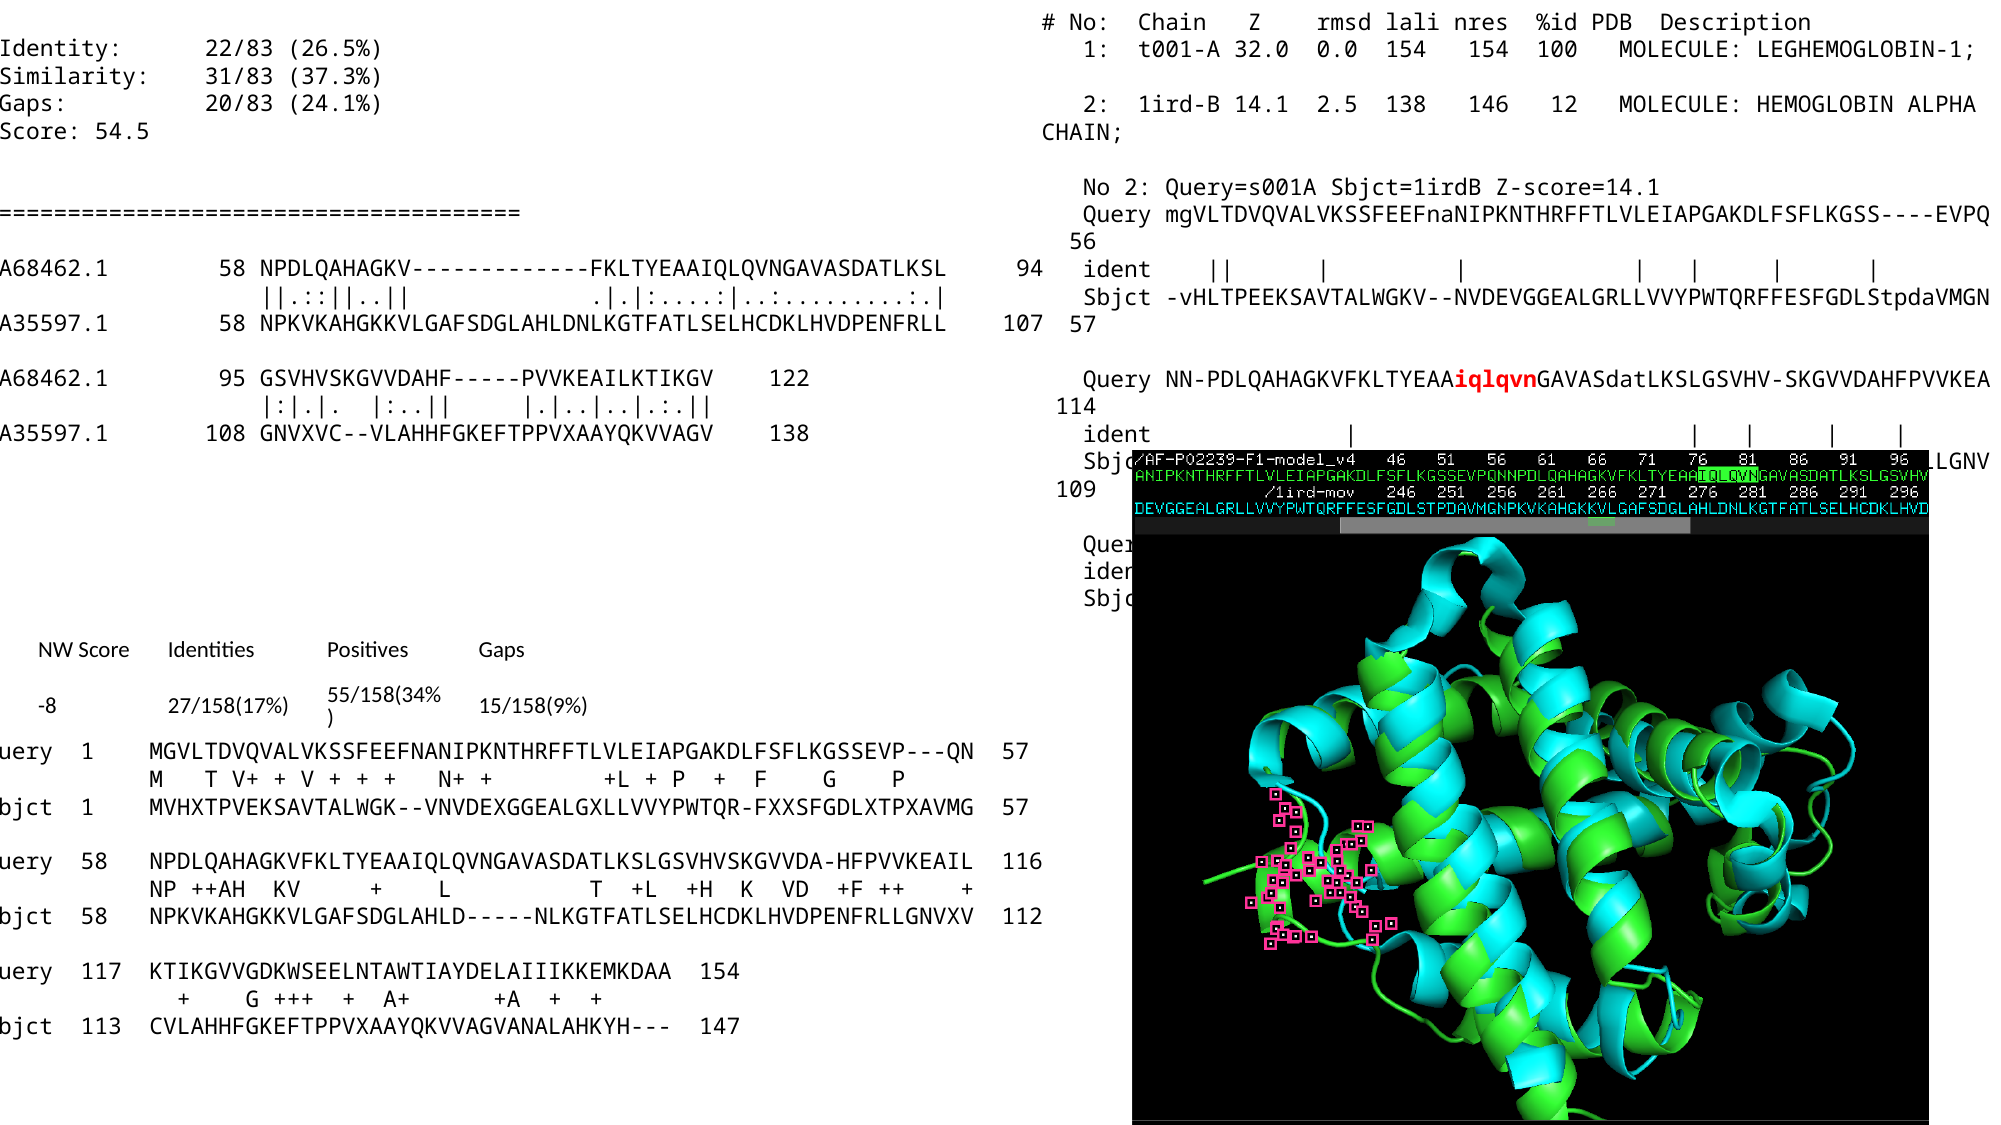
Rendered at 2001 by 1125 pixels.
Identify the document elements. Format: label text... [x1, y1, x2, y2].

table_cell 15/158(9%) [463, 673, 712, 743]
table_header Identities [153, 631, 312, 673]
text_box # No: Chain Z rmsd lali nres %id PDB Description 1: t001-A 32.0 0.0 154 154 100 MOLECULE: LEGHEMOGLOBIN-1; 2: 1ird-B 14.1 2.5 138 146 12 MOLECULE: HEMOGLOBIN ALPHA CHAIN; No 2: Query=s001A Sbjct=1irdB Z-score=14.1 Query mgVLTDVQVALVKSSFEEFnaNIPKNTHRFFTLVLEIAPGAKDLFSFLKGSS----EVPQ 56 ident || | | | | | | Sbjct -vHLTPEEKSAVTALWGKV--NVDEVGGEALGRLLVVYPWTQRFFESFGDLStpdaVMGN 57 Query NN-PDLQAHAGKVFKLTYEAAiqlqvnGAVASdatLKSLGSVHV-SKGVVDAHFPVVKEA 114 ident | | | | | Sbjct PKvKAHGKKVLGAFSDGLAHL------DNLKG--tFATLSELHCdKLHVDPENFRLLGNV 109 Query ILKTIKEVVGDKWSEELNTAWTIAYDELAIIIKKEMKdaa 154 ident | | | Sbjct LVCVLAHHFGKEFTPPVQAAYQKVVAGVANALAHKYH--- 146 [1026, 0, 2000, 647]
table_header Gaps [463, 631, 712, 673]
table_cell 27/158(17%) [153, 673, 312, 743]
table_header Positives [312, 631, 463, 673]
table_cell 55/158(34%) [312, 673, 463, 743]
text_box # Identity: 22/83 (26.5%) # Similarity: 31/83 (37.3%) # Gaps: 20/83 (24.1%) # Score: 54.5 # # #======================================= CAA68462.1 58 NPDLQAHAGKV-------------FKLTYEAAIQLQVNGAVASDATLKSL 94 ||.::||..|| .|.|:....:|..:.........:.| AAA35597.1 58 NPKVKAHGKKVLGAFSDGLAHLDNLKGTFATLSELHCDKLHVDPENFRLL 107 CAA68462.1 95 GSVHVSKGVVDAHF-----PVVKEAILKTIKGV 122 |:|.|. |:..|| |.|..|..|.:.|| AAA35597.1 108 GNVXVC--VLAHHFGKEFTPPVXAAYQKVVAGV 138 [0, 26, 1059, 454]
text_box Query 1 MGVLTDVQVALVKSSFEEFNANIPKNTHRFFTLVLEIAPGAKDLFSFLKGSSEVP---QN 57 M T V+ + V + + + N+ + +L + P + F G P Sbjct 1 MVHXTPVEKSAVTALWGK--VNVDEXGGEALGXLLVVYPWTQR-FXXSFGDLXTPXAVMG 57 Query 58 NPDLQAHAGKVFKLTYEAAIQLQVNGAVASDATLKSLGSVHVSKGVVDA-HFPVVKEAIL 116 NP ++AH KV + L T +L +H K VD +F ++ + Sbjct 58 NPKVKAHGKKVLGAFSDGLAHLD-----NLKGTFATLSELHCDKLHVDPENFRLLGNVXV 112 Query 117 KTIKGVVGDKWSEELNTAWTIAYDELAIIIKKEMKDAA 154 + G +++ + A+ +A + + Sbjct 113 CVLAHHFGKEFTPPVXAAYQKVVAGVANALAHKYH--- 147 [0, 729, 1058, 1047]
table_cell -8 [23, 673, 153, 743]
picture [1132, 450, 1929, 1125]
table_header NW Score [23, 631, 153, 673]
